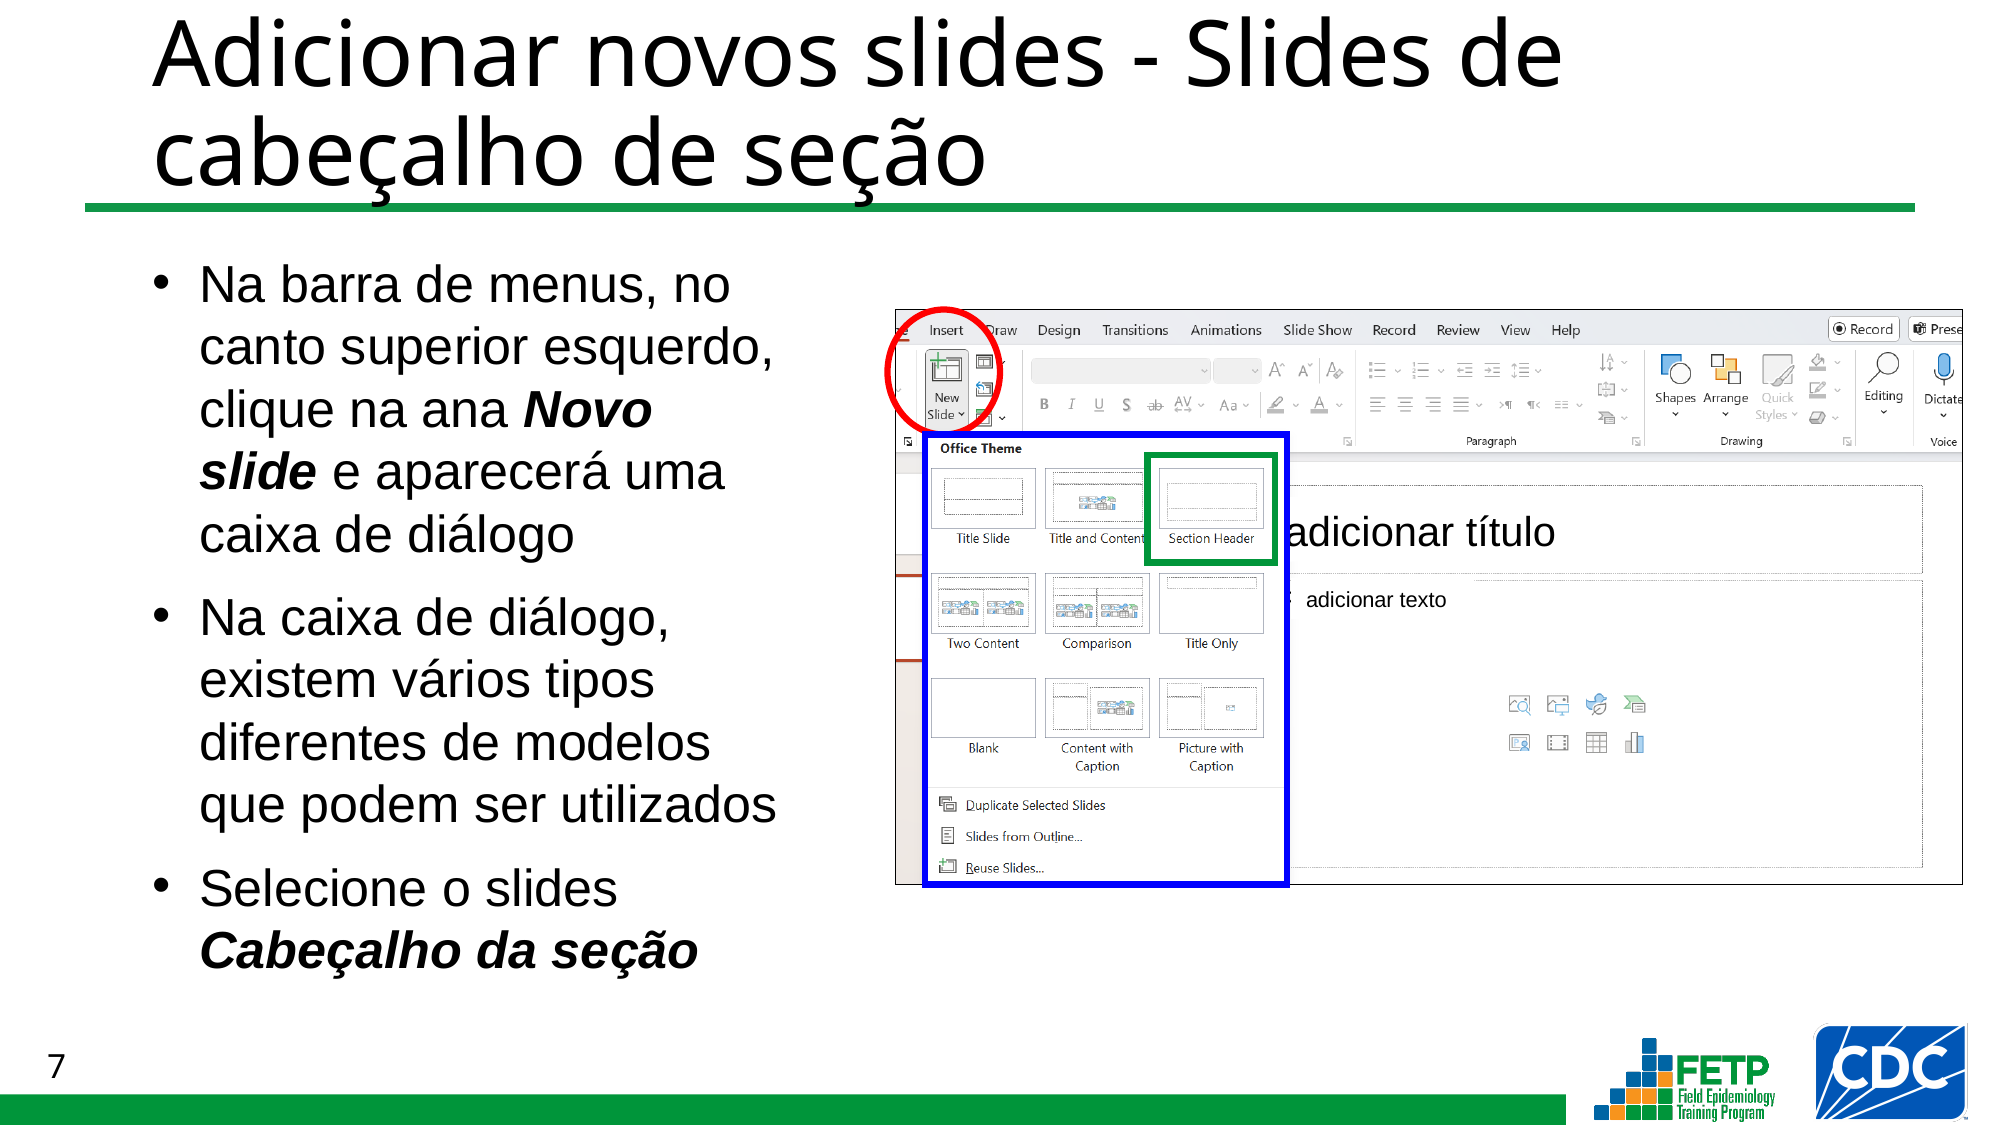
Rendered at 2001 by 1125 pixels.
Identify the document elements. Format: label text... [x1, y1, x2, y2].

list Na barra de menus, no canto superior esquerdo, clique na ana Novo slide e aparecerá uma caixa de diálogo Na caixa de diálogo, existem vários tipos diferentes de modelos que podem ser utilizados Selecione o slides Cabeçalho da seção [137, 242, 801, 1004]
text_box [886, 338, 895, 406]
picture [1813, 1023, 1968, 1122]
picture [1594, 1038, 1775, 1122]
picture [895, 309, 1963, 885]
title Adicionar novos slides - Slides de cabeçalho de seção [137, 0, 1863, 207]
